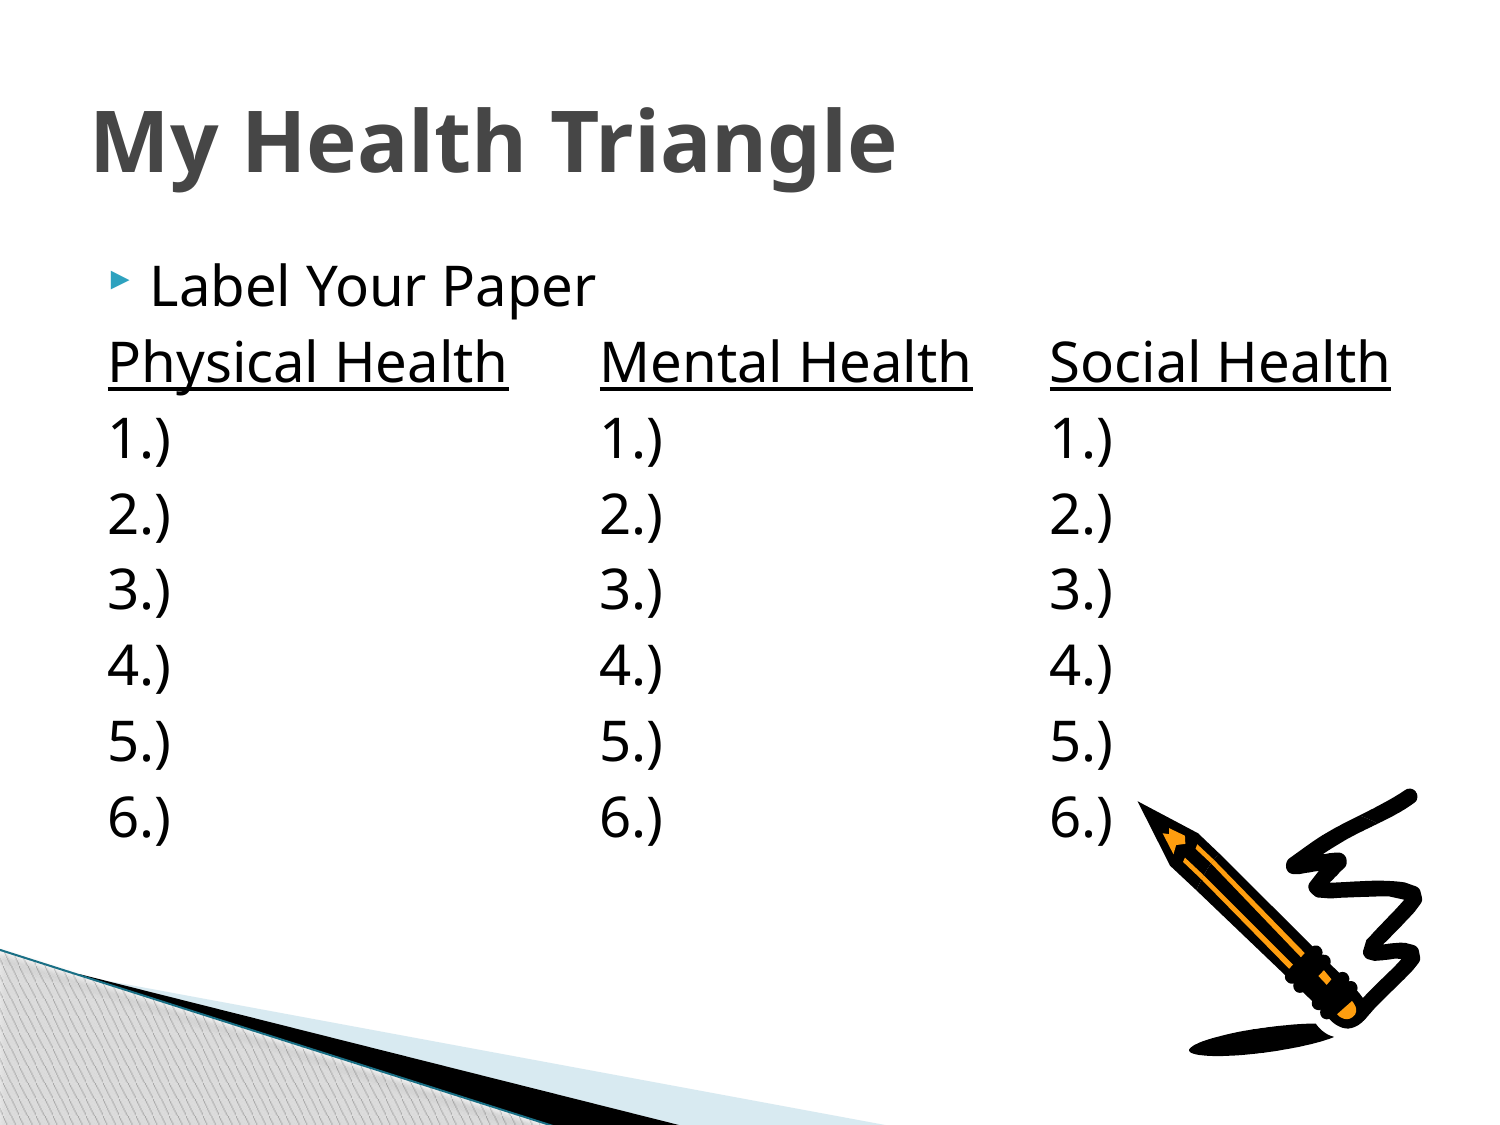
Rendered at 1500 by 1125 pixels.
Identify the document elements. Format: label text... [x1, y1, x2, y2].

picture [1159, 772, 1437, 1046]
list Label Your Paper Physical Health Mental Health Social Health 1.) 1.) 1.) 2.) 2.) 2.) 3.) 3.) 3.) 4.) 4.) 4.) 5.) 5.) 5.) 6.) 6.) 6.) [75, 243, 1425, 986]
title My Health Triangle [75, 45, 1425, 233]
